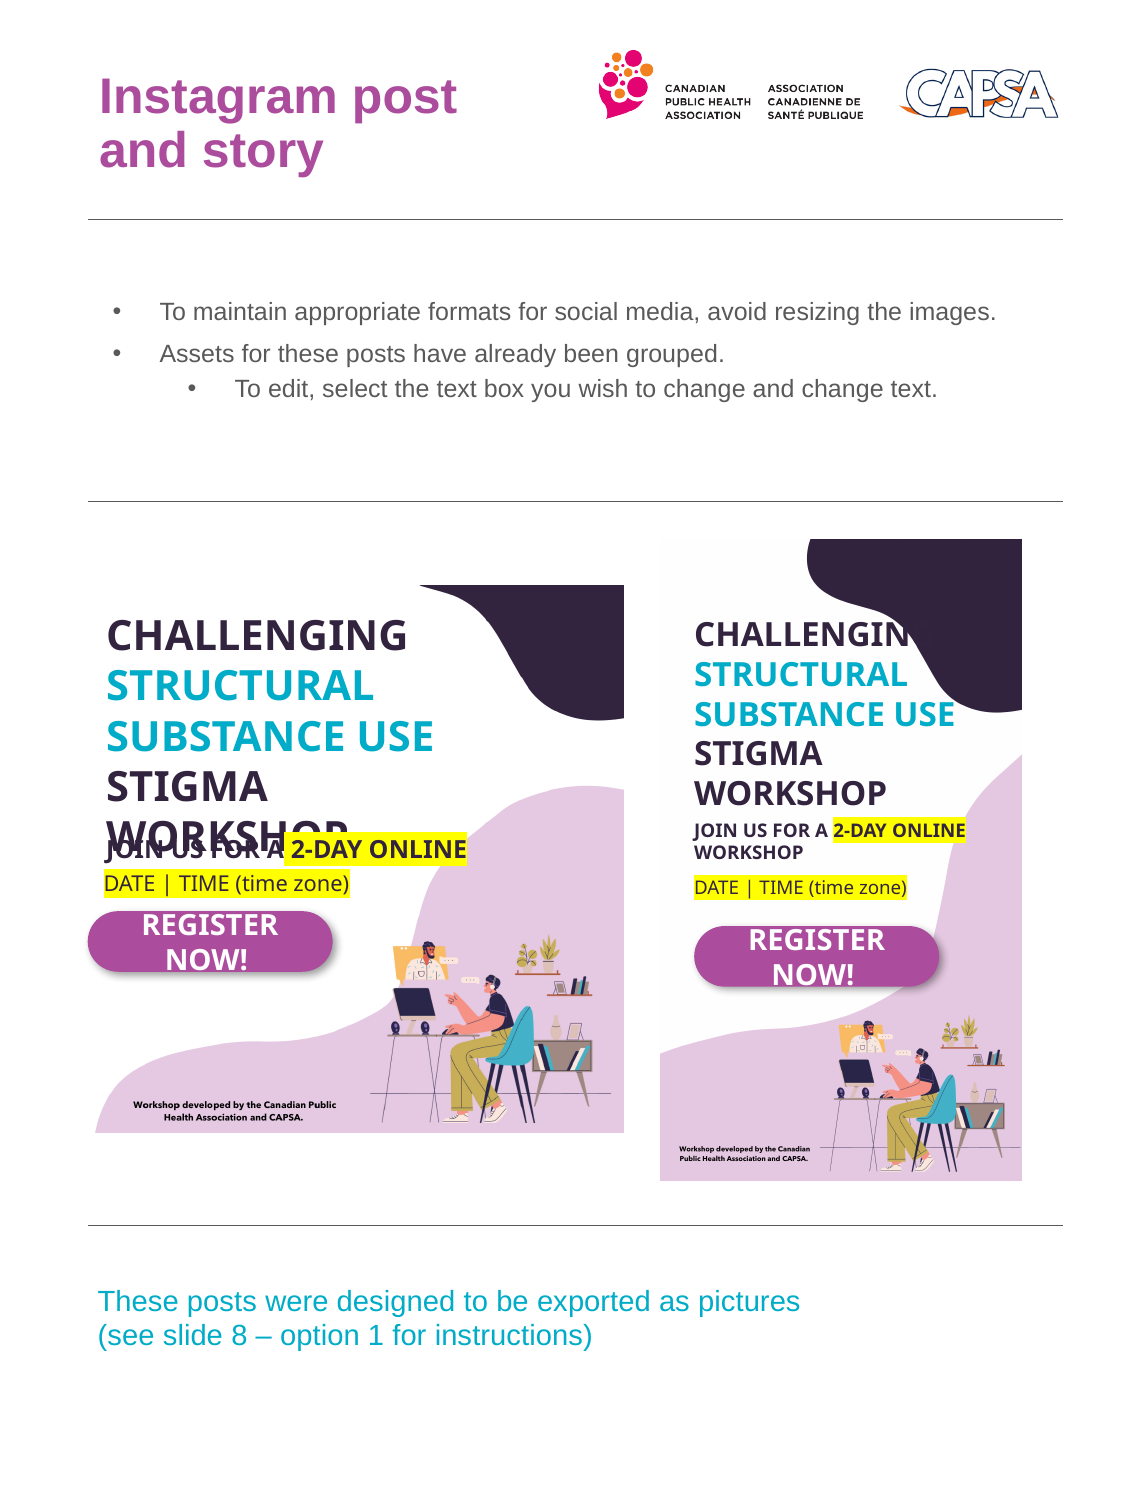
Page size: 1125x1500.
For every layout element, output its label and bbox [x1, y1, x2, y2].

text_box [660, 539, 1022, 1181]
picture [896, 65, 1063, 119]
text_box [76, 584, 624, 1133]
picture [597, 49, 864, 119]
